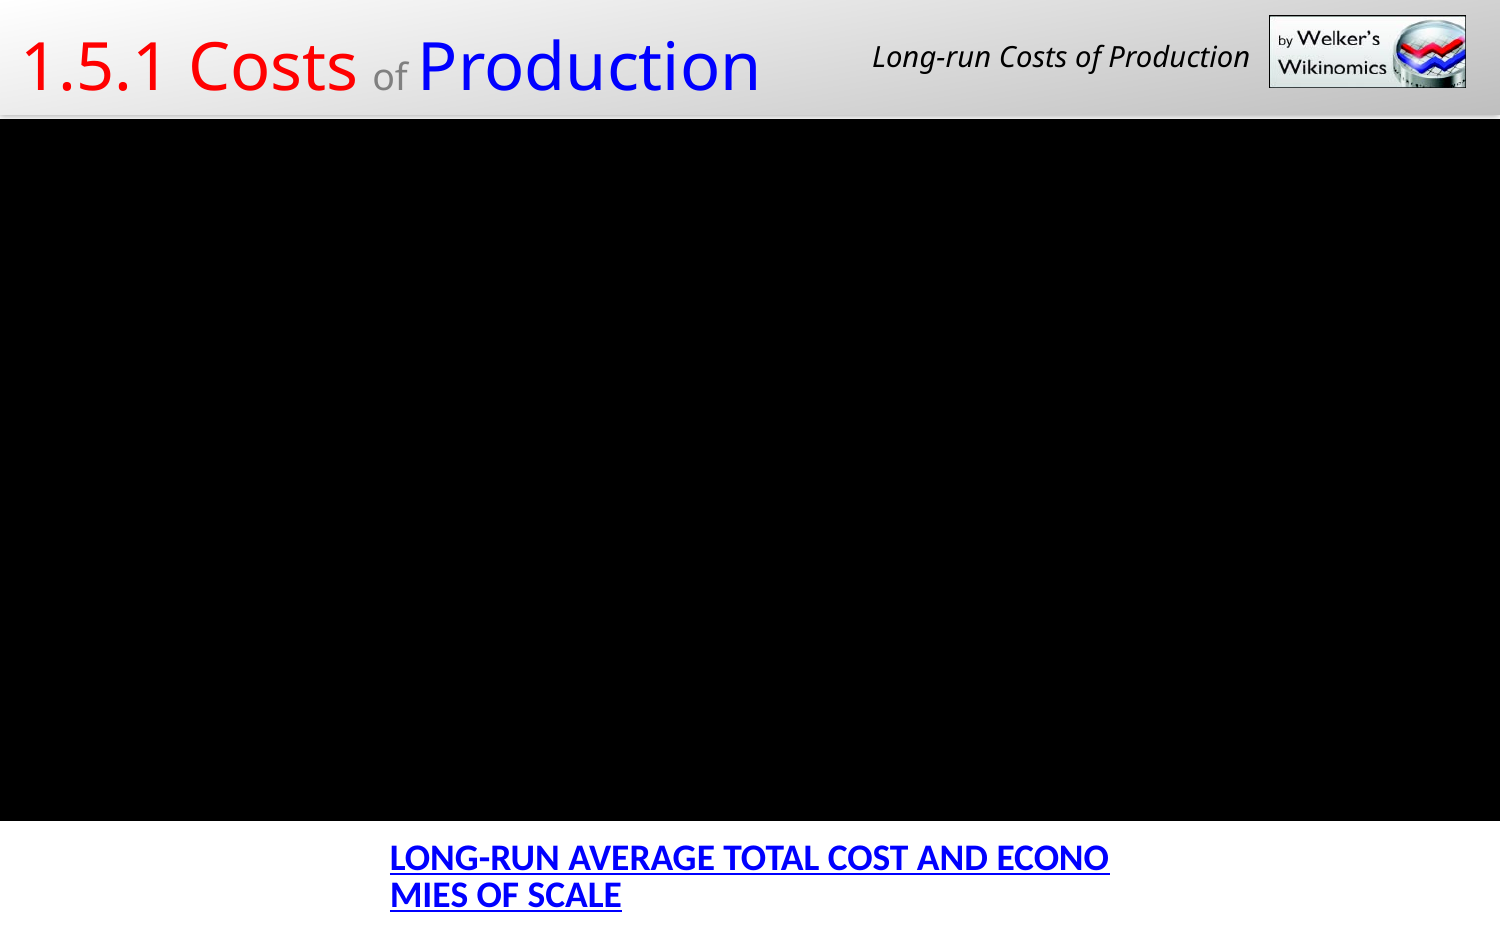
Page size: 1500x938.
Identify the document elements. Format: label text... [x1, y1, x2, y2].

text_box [0, 0, 1500, 115]
text_box LONG-RUN AVERAGE TOTAL COST AND ECONOMIES OF SCALE [374, 830, 1125, 885]
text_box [0, 118, 1500, 823]
